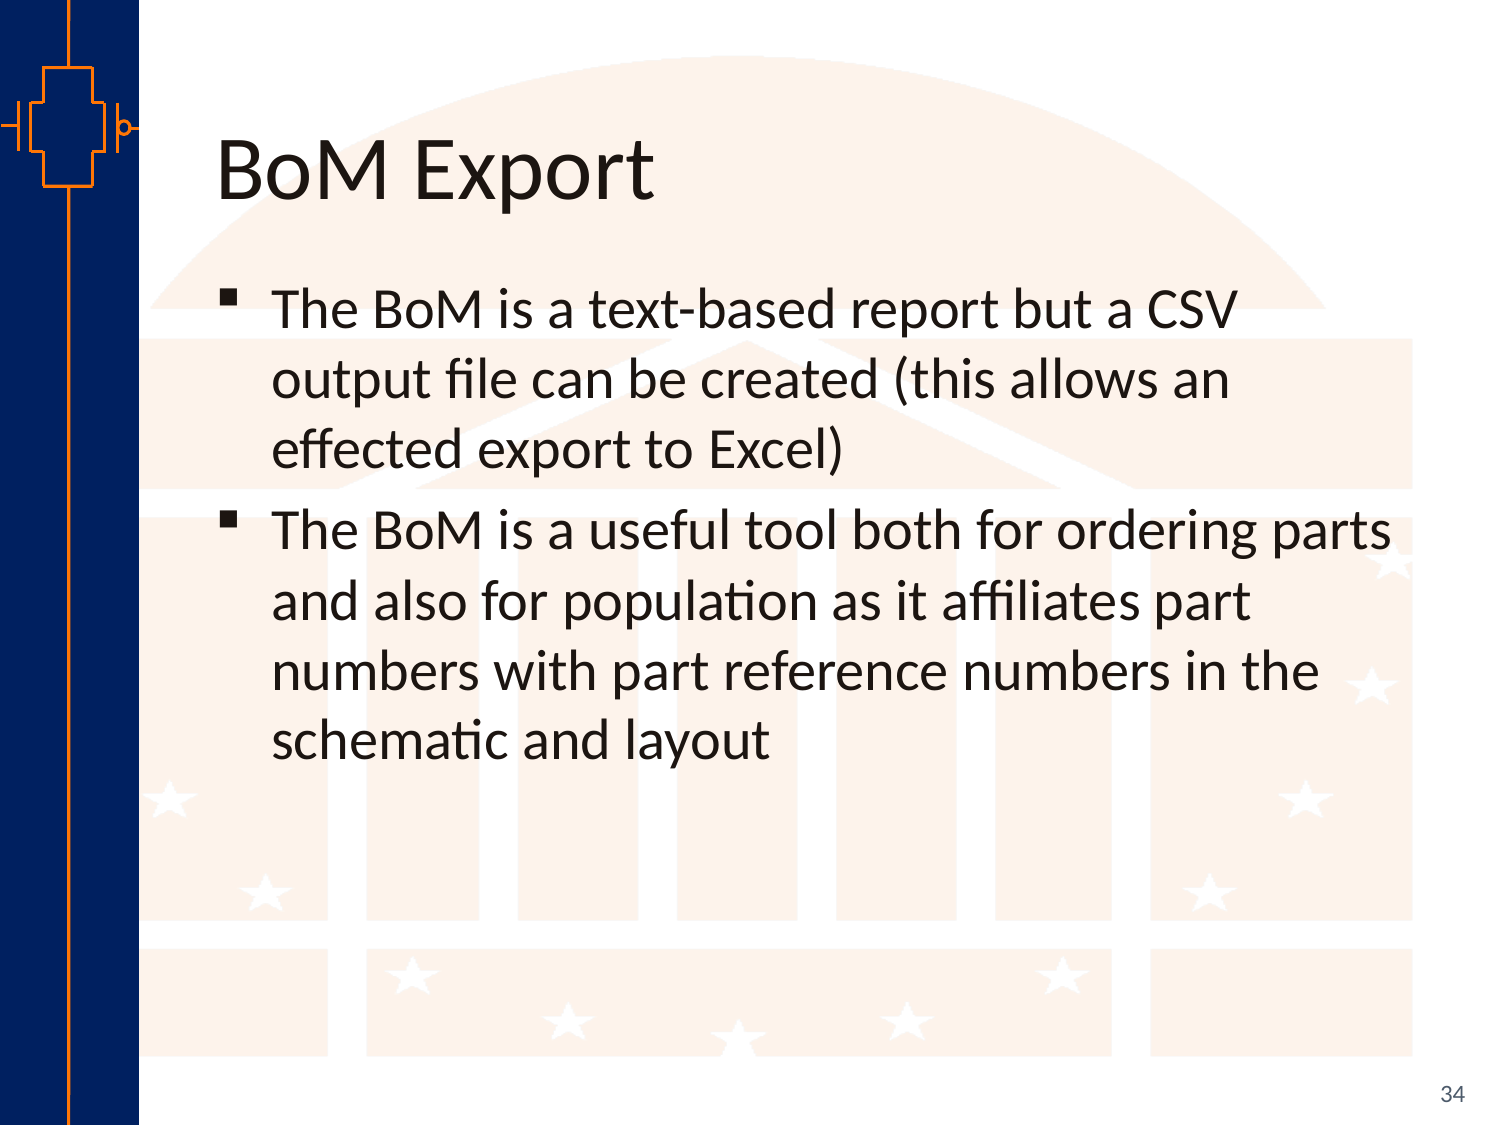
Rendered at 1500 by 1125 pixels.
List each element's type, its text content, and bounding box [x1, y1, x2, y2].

title BoM Export [200, 37, 1388, 225]
slide_number 34 [1425, 1062, 1488, 1123]
list The BoM is a text-based report but a CSV output file can be created (this allows an effected export to Excel) The BoM is a useful tool both for ordering parts and also for population as it affiliates part numbers with part reference numbers in the schematic and layout [200, 262, 1425, 988]
